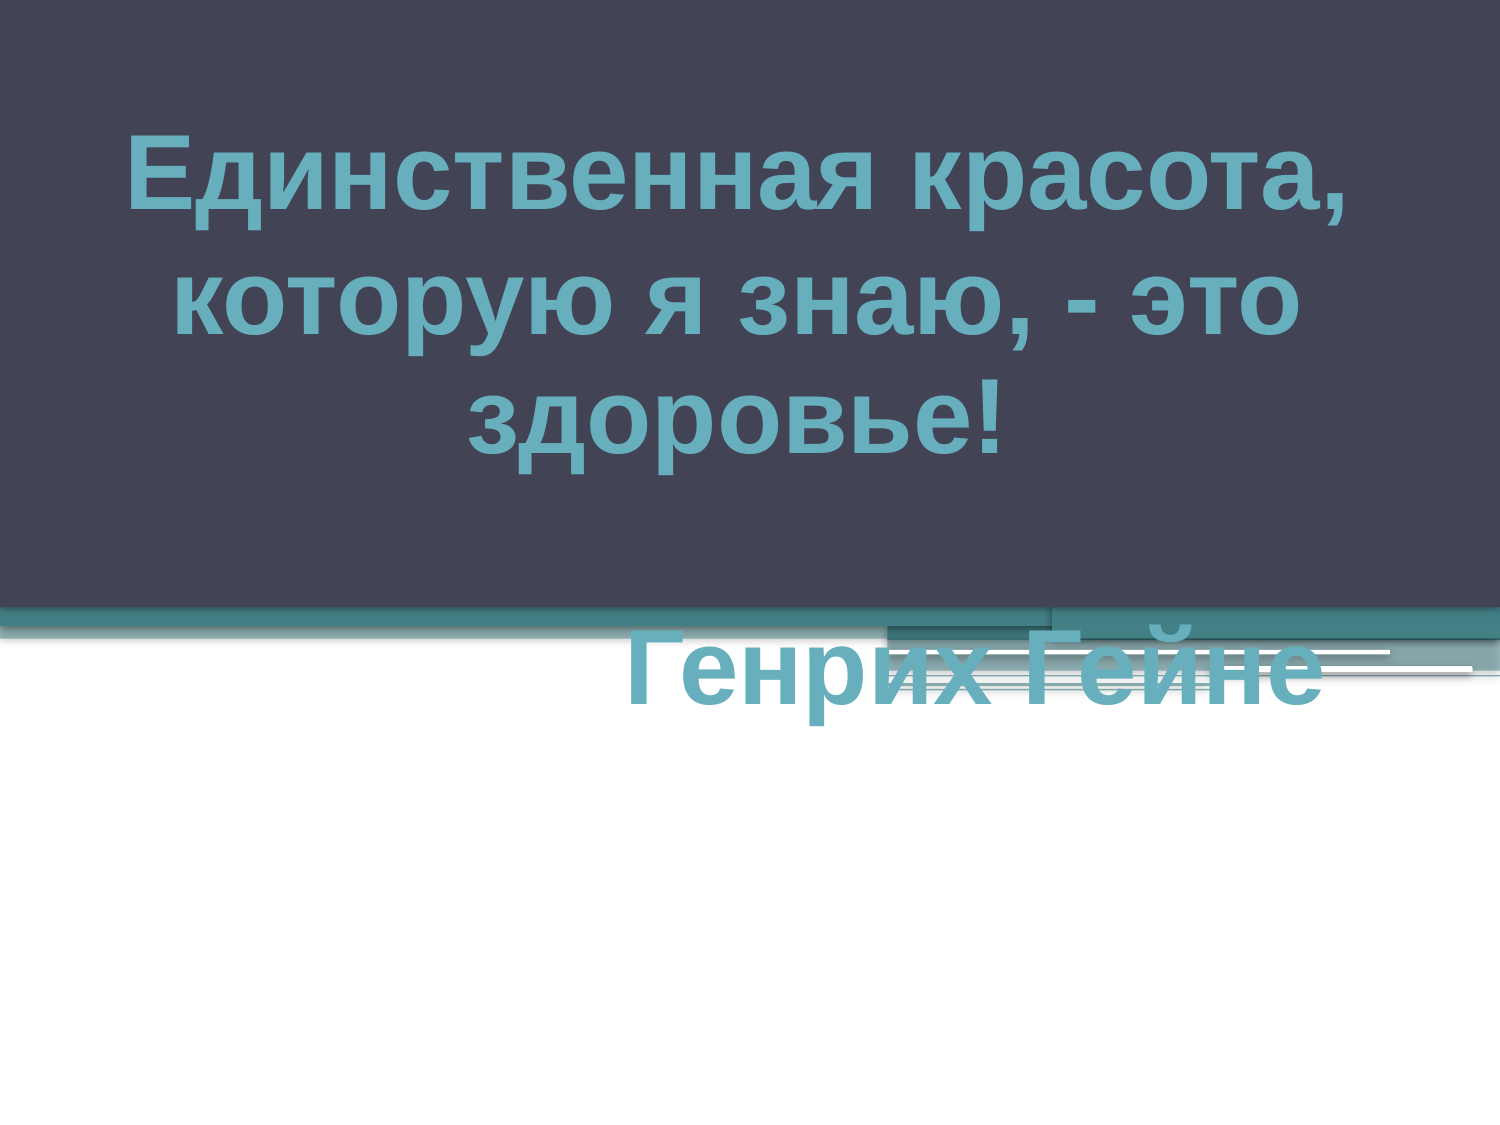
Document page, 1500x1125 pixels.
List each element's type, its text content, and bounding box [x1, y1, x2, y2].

subtitle Единственная красота, которую я знаю, - это здоровье! Генрих Гейне [87, 105, 1376, 818]
